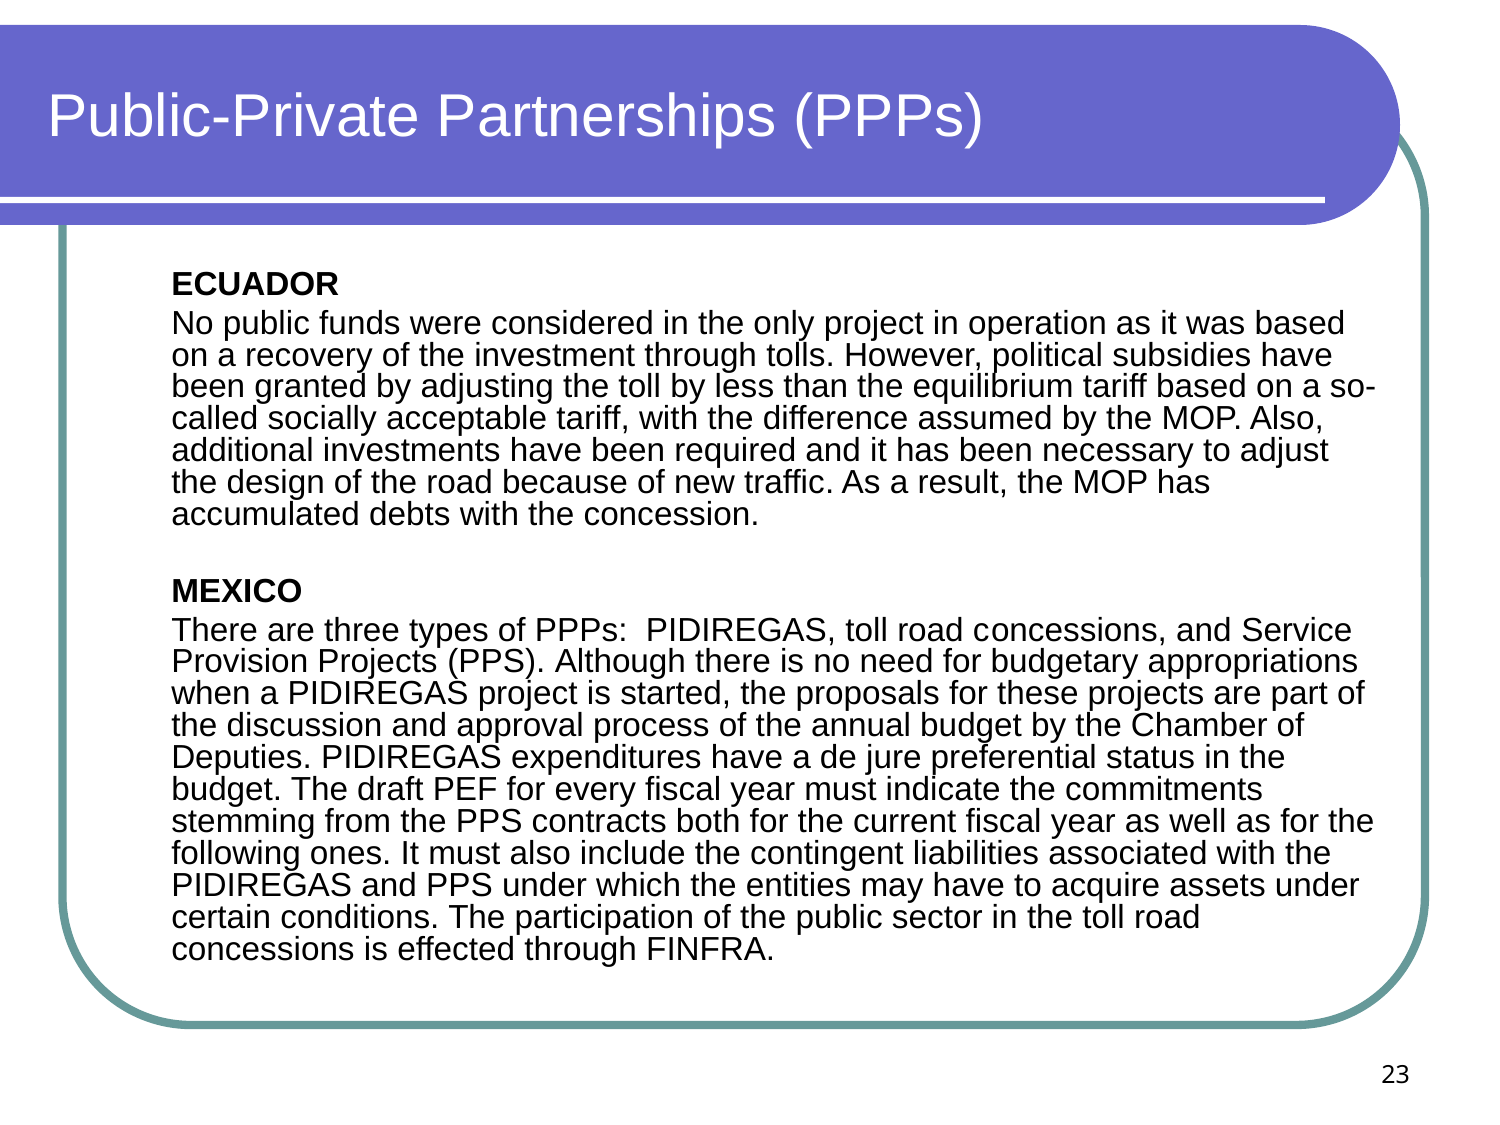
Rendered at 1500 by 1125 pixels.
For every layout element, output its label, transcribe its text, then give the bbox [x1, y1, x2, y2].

list ECUADOR No public funds were considered in the only project in operation as it was based on a recovery of the investment through tolls. However, political subsidies have been granted by adjusting the toll by less than the equilibrium tariff based on a so-called socially acceptable tariff, with the difference assumed by the MOP. Also, additional investments have been required and it has been necessary to adjust the design of the road because of new traffic. As a result, the MOP has accumulated debts with the concession. MEXICO There are three types of PPPs: PIDIREGAS, toll road concessions, and Service Provision Projects (PPS). Although there is no need for budgetary appropriations when a PIDIREGAS project is started, the proposals for these projects are part of the discussion and approval process of the annual budget by the Chamber of Deputies. PIDIREGAS expenditures have a de jure preferential status in the budget. The draft PEF for every fiscal year must indicate the commitments stemming from the PPS contracts both for the current fiscal year as well as for the following ones. It must also include the contingent liabilities associated with the PIDIREGAS and PPS under which the entities may have to acquire assets under certain conditions. The participation of the public sector in the toll road concessions is effected through FINFRA. [99, 262, 1401, 988]
slide_number 23 [1074, 1024, 1426, 1101]
title Public-Private Partnerships (PPPs) [31, 37, 1348, 188]
